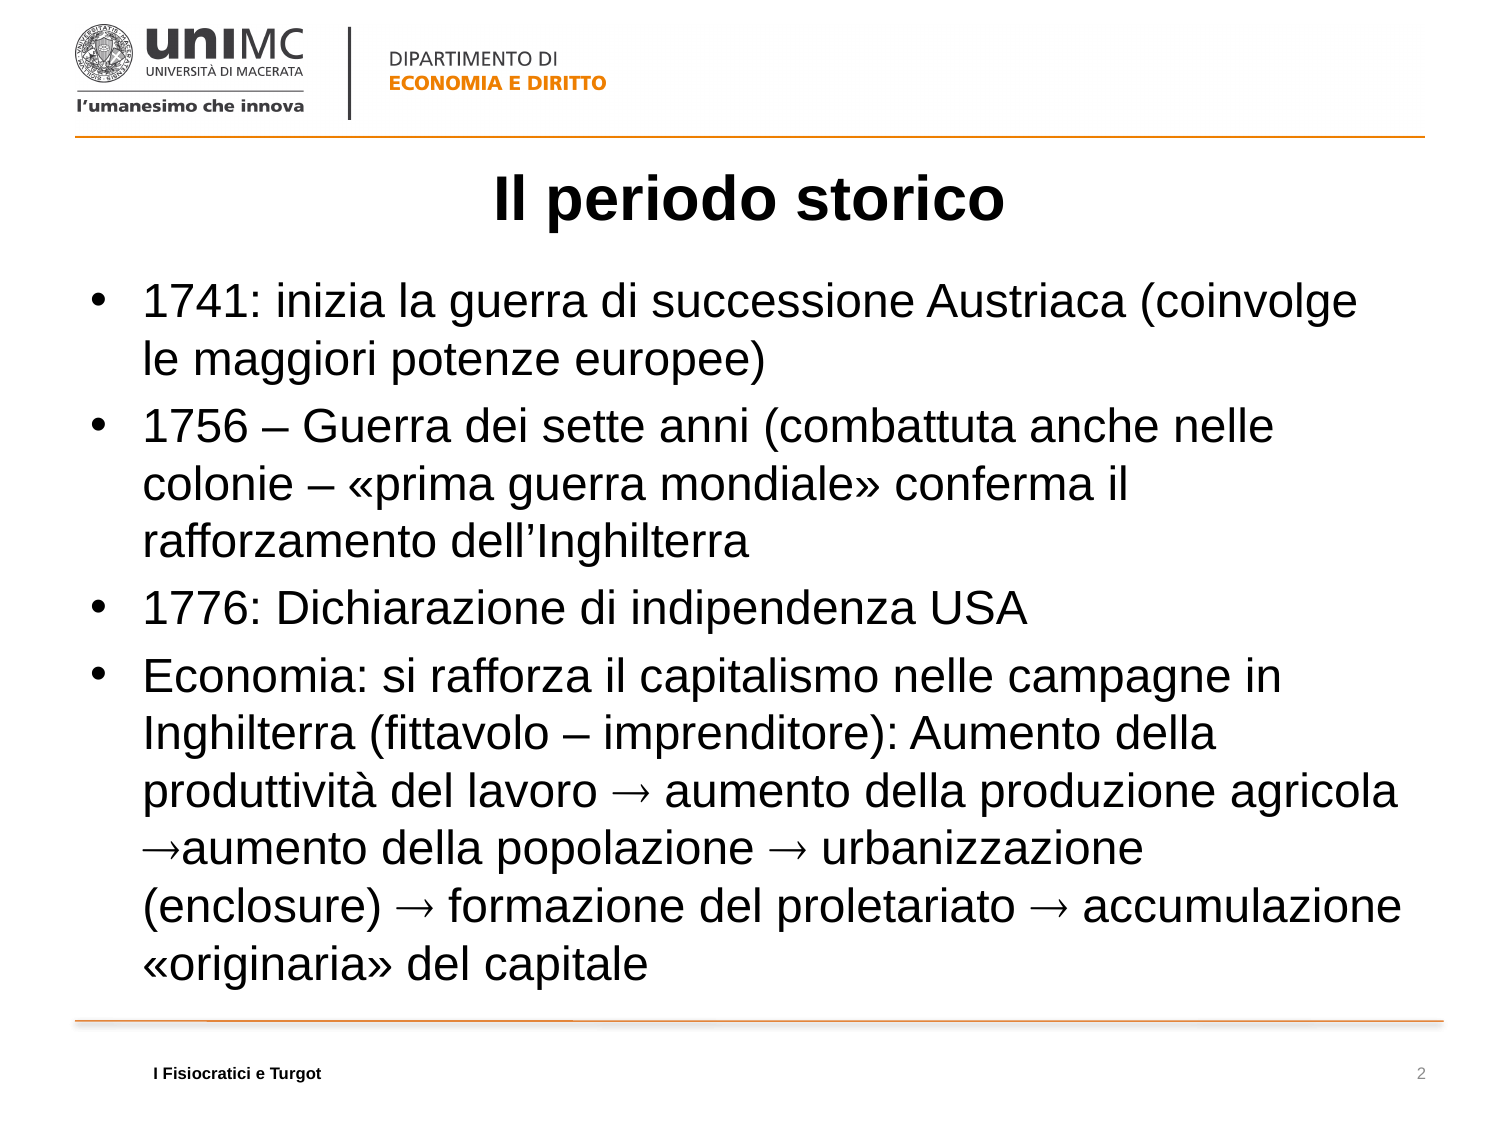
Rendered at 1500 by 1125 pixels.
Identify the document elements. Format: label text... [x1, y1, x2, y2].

footer I Fisiocratici e Turgot [0, 1042, 475, 1103]
list 1741: inizia la guerra di successione Austriaca (coinvolge le maggiori potenze europee) 1756 – Guerra dei sette anni (combattuta anche nelle colonie – «prima guerra mondiale» conferma il rafforzamento dell’Inghilterra 1776: Dichiarazione di indipendenza USA Economia: si rafforza il capitalismo nelle campagne in Inghilterra (fittavolo – imprenditore): Aumento della produttività del lavoro  aumento della produzione agricola aumento della popolazione  urbanizzazione (enclosure)  formazione del proletariato  accumulazione «originaria» del capitale [75, 262, 1425, 1005]
picture [75, 24, 1425, 138]
slide_number 2 [1091, 1042, 1442, 1103]
title Il periodo storico [75, 149, 1425, 241]
